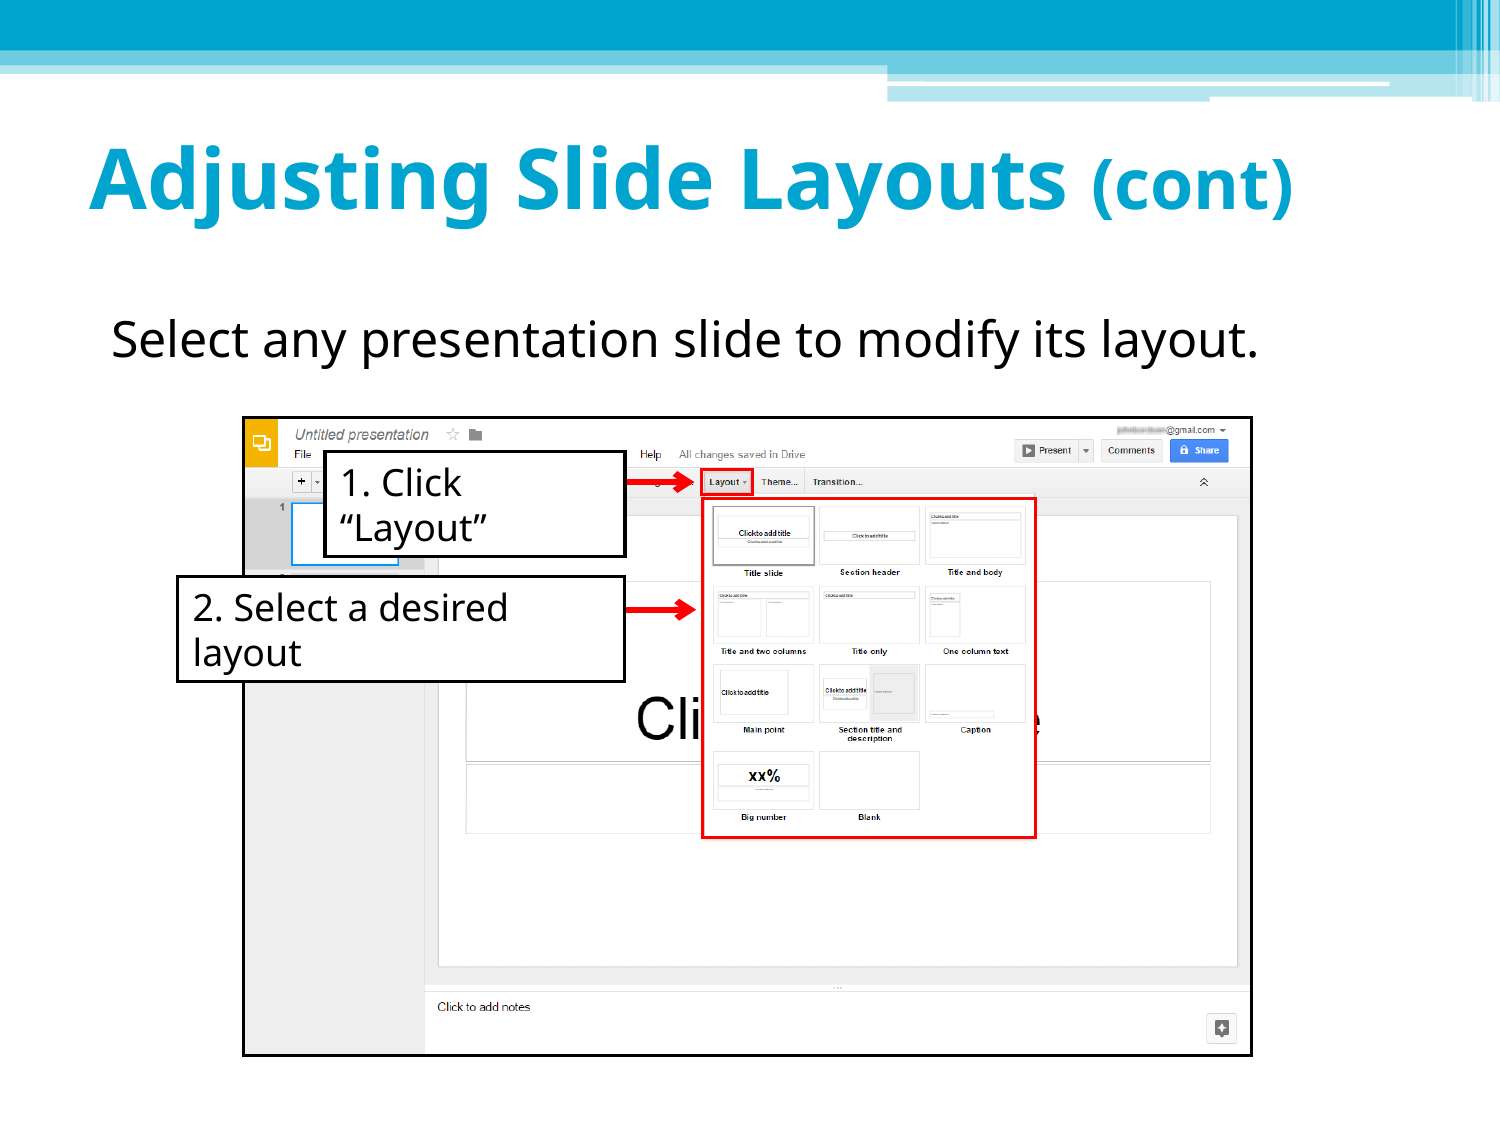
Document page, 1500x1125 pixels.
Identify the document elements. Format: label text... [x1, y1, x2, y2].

text_box 2. Select a desired layout [177, 576, 244, 682]
picture [244, 418, 1250, 1055]
list Select any presentation slide to modify its layout. [75, 299, 1418, 450]
title Adjusting Slide Layouts (cont) [75, 90, 1450, 263]
